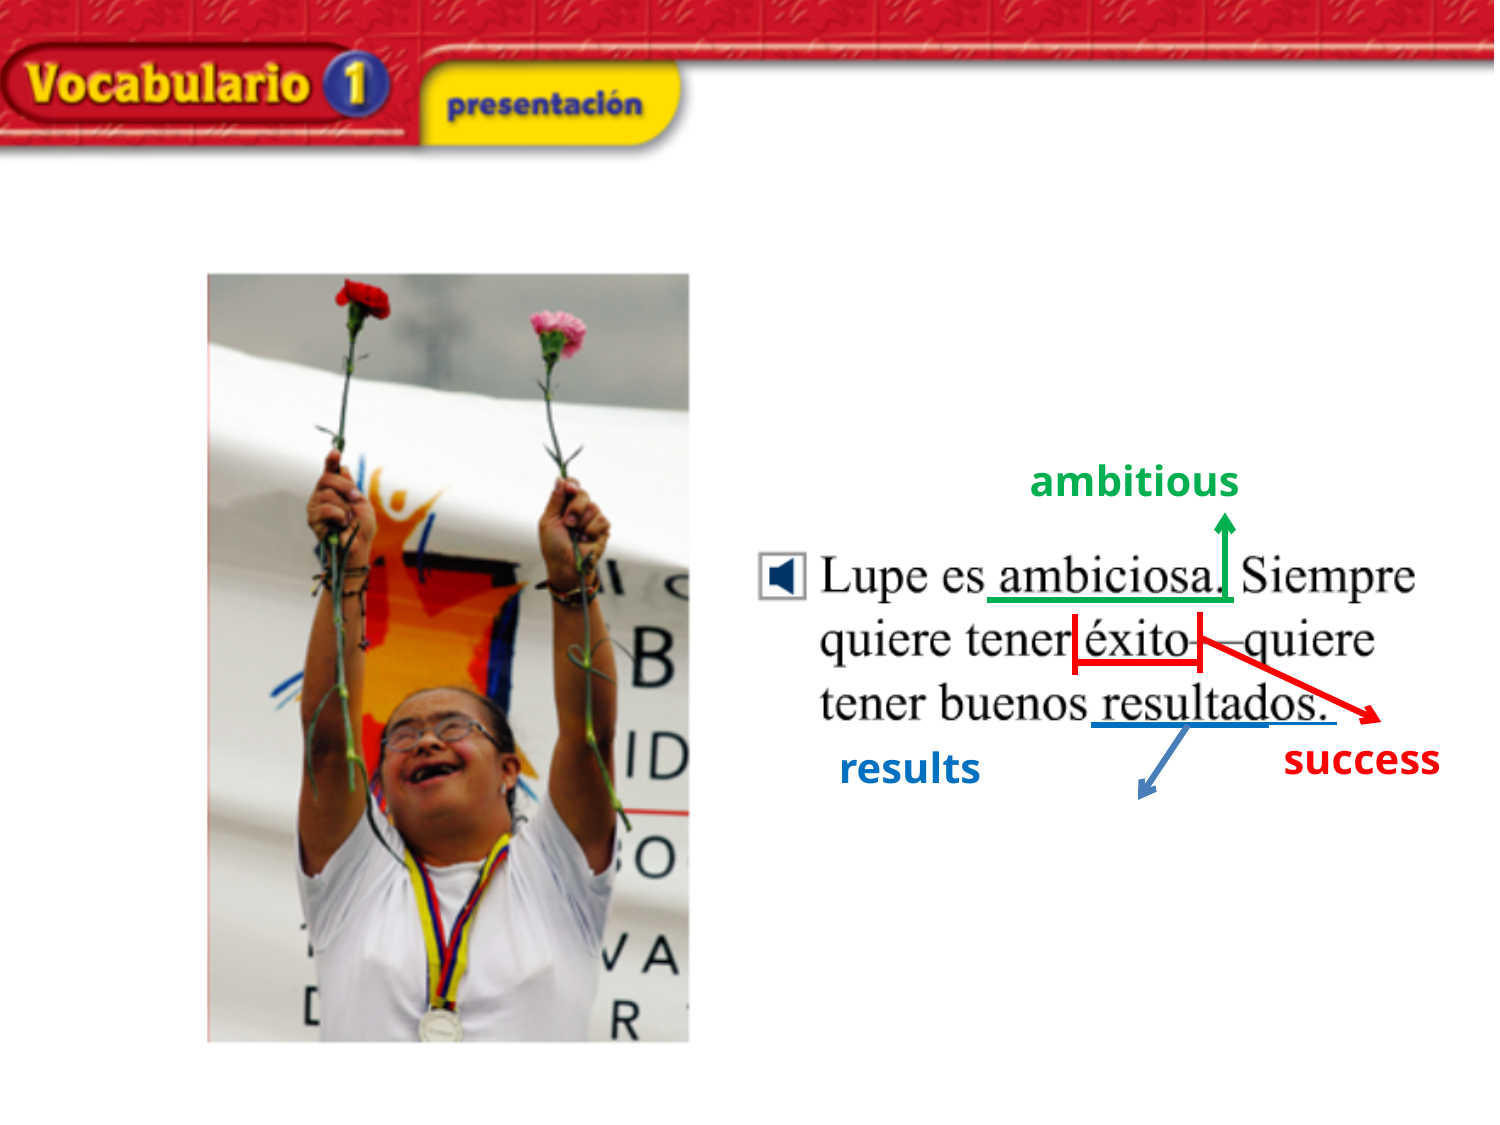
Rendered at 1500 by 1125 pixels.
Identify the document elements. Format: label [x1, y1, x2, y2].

text_box [1199, 637, 1382, 723]
text_box [1137, 724, 1189, 801]
picture [0, 0, 1495, 1125]
